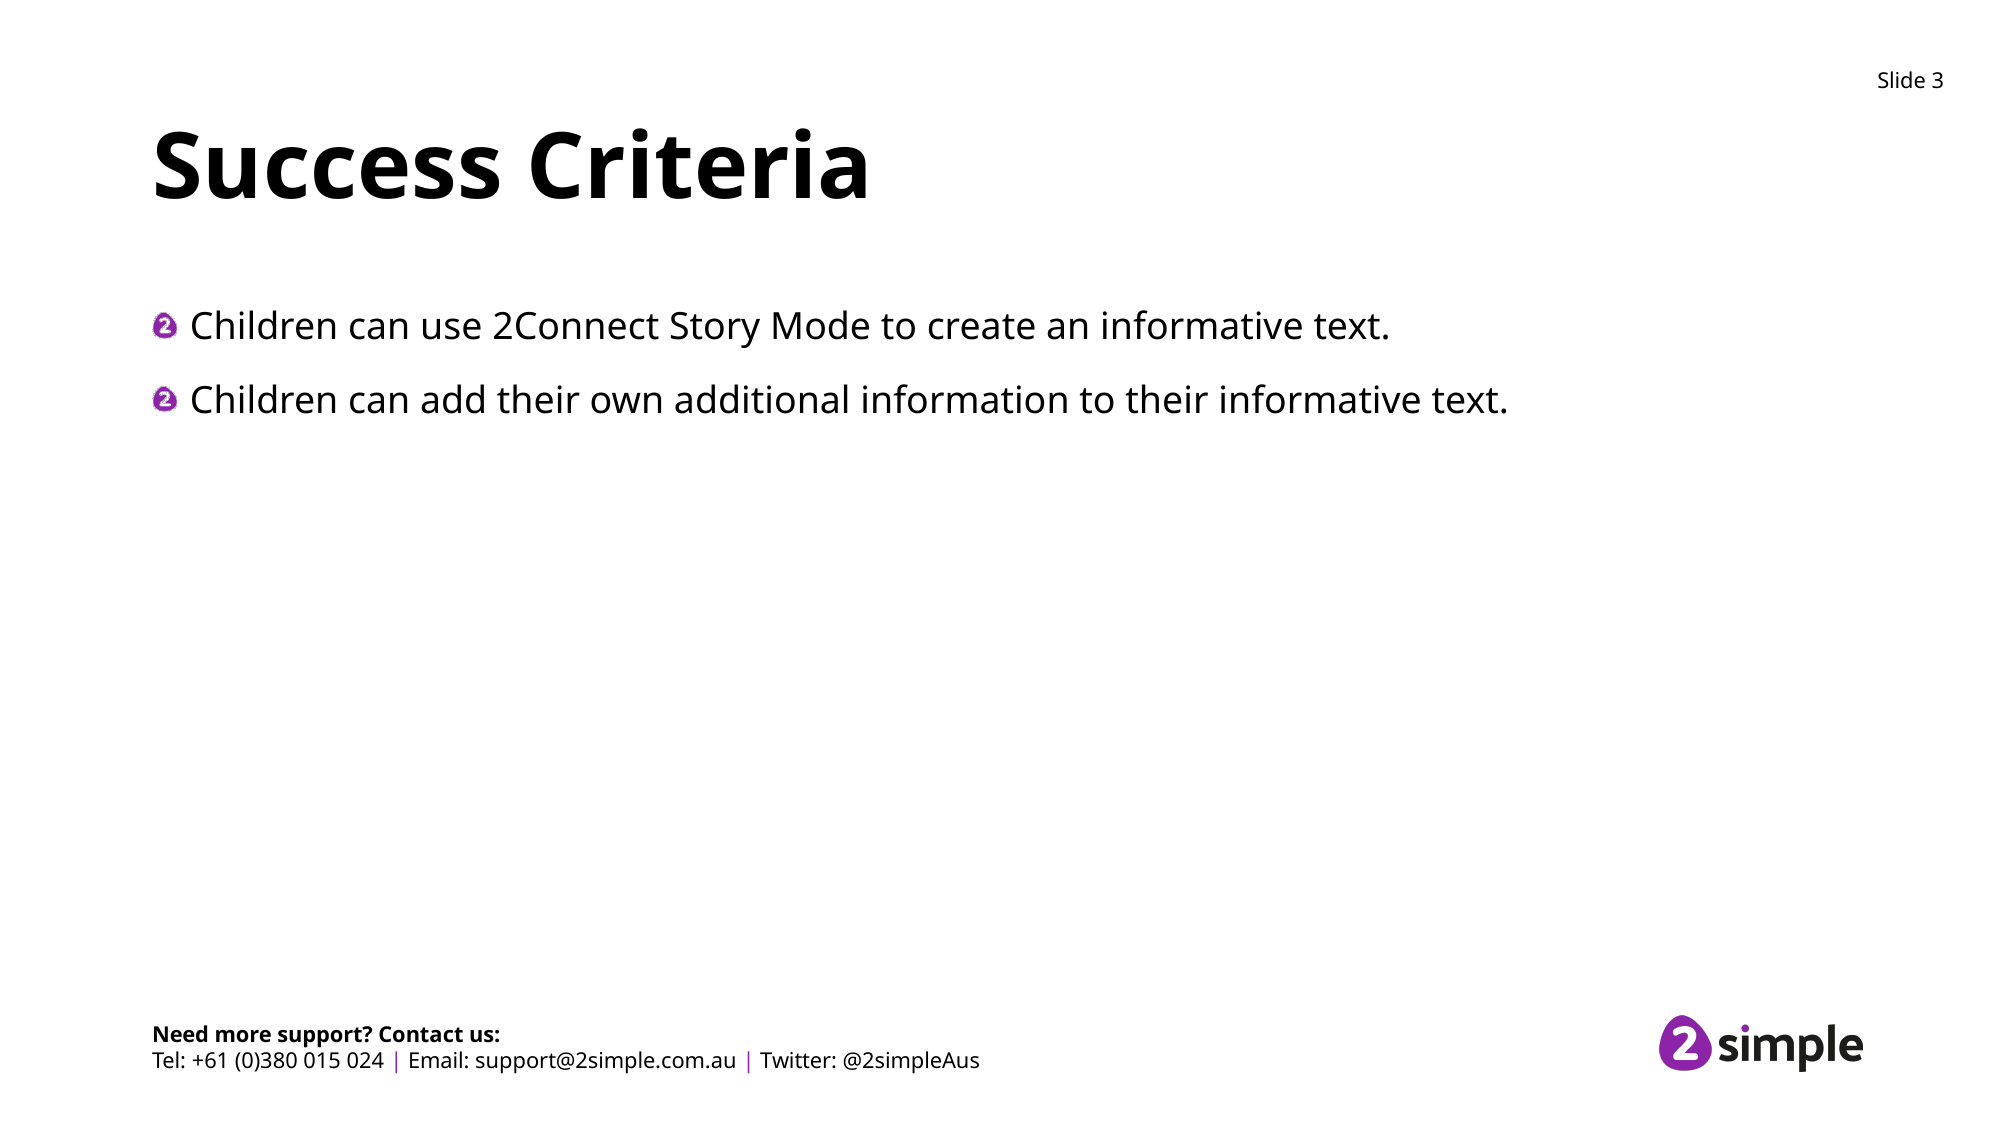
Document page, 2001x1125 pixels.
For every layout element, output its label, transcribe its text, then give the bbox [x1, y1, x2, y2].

picture [1659, 1015, 1863, 1073]
picture [152, 385, 177, 412]
title Success Criteria [137, 59, 1863, 278]
picture [152, 311, 177, 339]
text_box Need more support? Contact us: Tel: +61 (0)380 015 024 | Email: support@2simple.com.au | Twitter: @2simpleAus [137, 1013, 1863, 1081]
text_box Slide 3 [1862, 59, 1976, 101]
list Children can use 2Connect Story Mode to create an informative text. Children can add their own additional information to their informative text. [137, 299, 1863, 1013]
